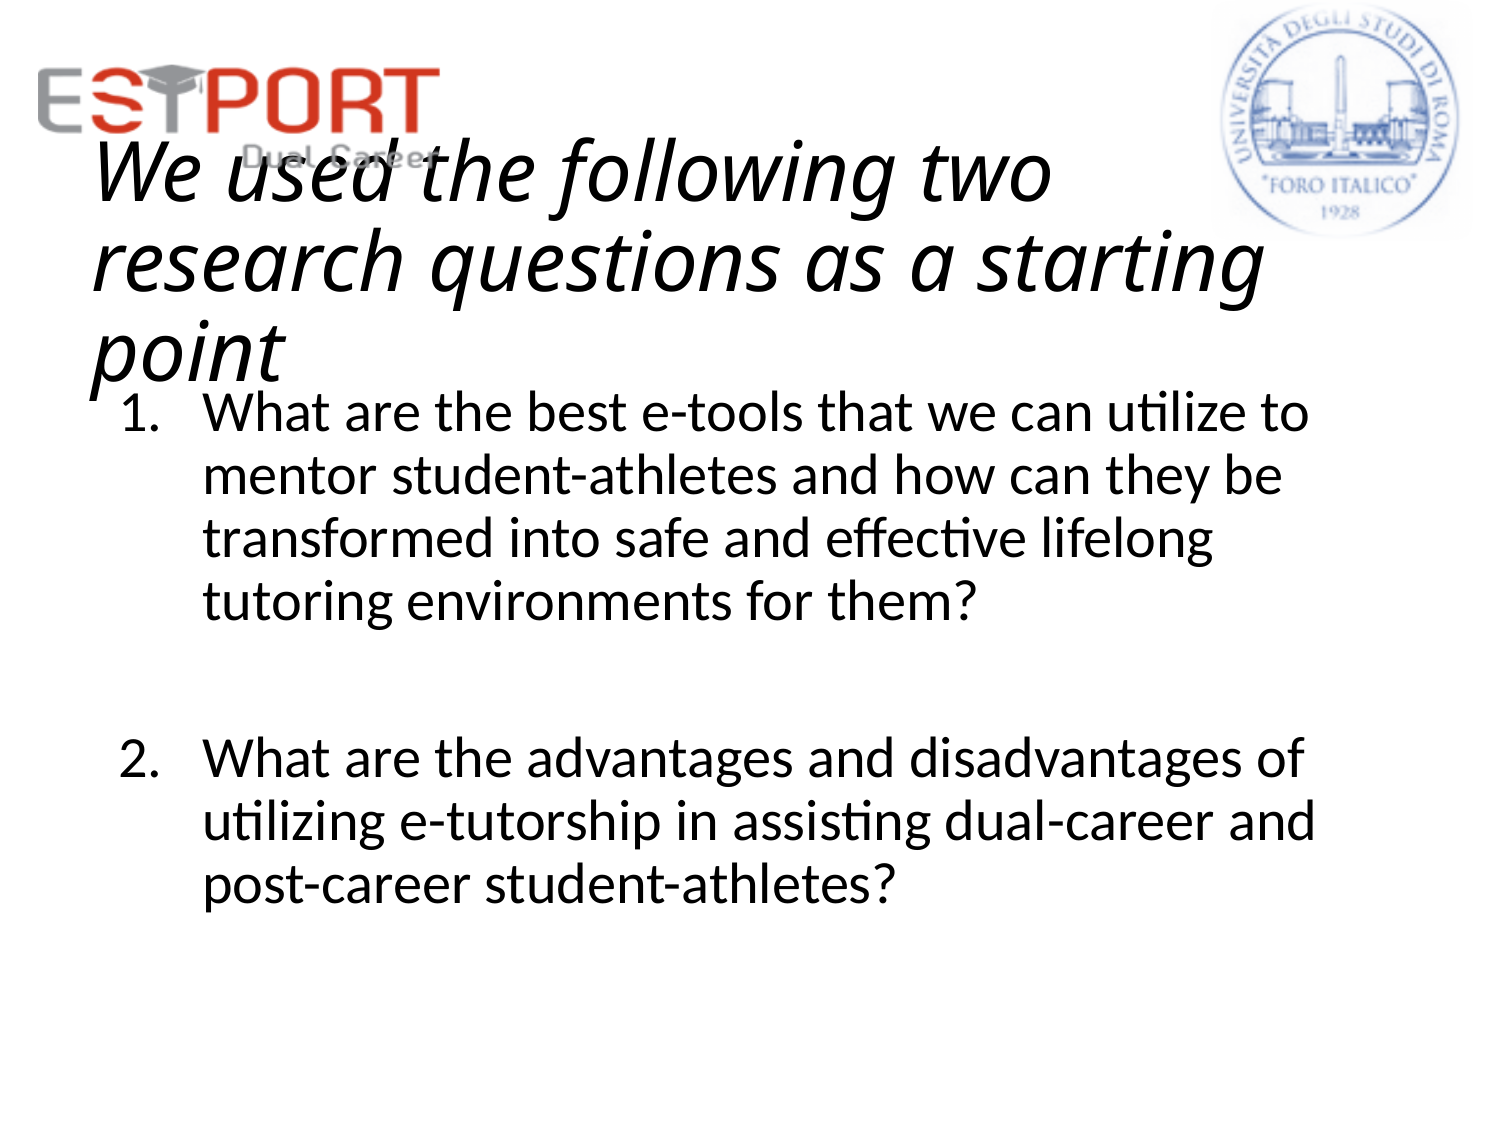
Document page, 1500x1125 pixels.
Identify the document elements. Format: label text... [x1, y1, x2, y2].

list What are the best e-tools that we can utilize to mentor student-athletes and how can they be transformed into safe and effective lifelong tutoring environments for them? What are the advantages and disadvantages of utilizing e-tutorship in assisting dual-career and post-career student-athletes? [103, 373, 1397, 1088]
picture [1210, 0, 1474, 242]
picture [37, 19, 445, 200]
title We used the following two research questions as a starting point [76, 156, 1371, 374]
